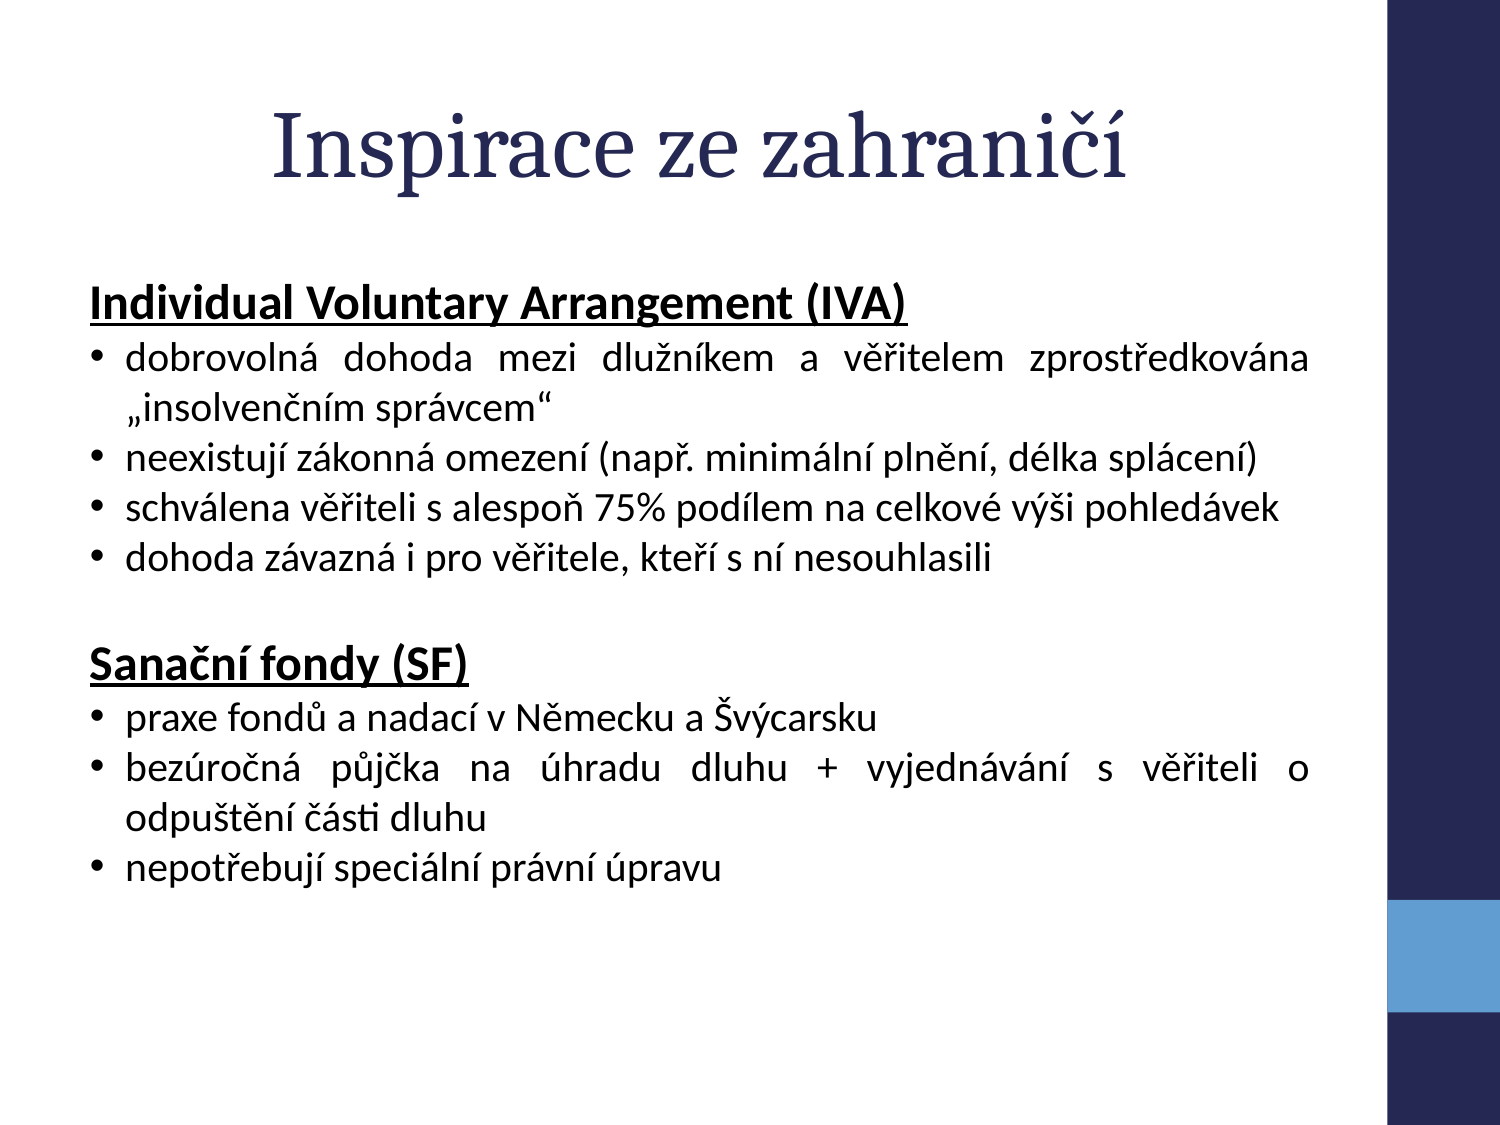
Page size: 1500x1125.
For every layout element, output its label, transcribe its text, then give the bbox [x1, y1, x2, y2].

text_box Inspirace ze zahraničí [74, 45, 1325, 233]
text_box Individual Voluntary Arrangement (IVA) dobrovolná dohoda mezi dlužníkem a věřitelem zprostředkována „insolvenčním správcem“ neexistují zákonná omezení (např. minimální plnění, délka splácení) schválena věřiteli s alespoň 75% podílem na celkové výši pohledávek dohoda závazná i pro věřitele, kteří s ní nesouhlasili Sanační fondy (SF) praxe fondů a nadací v Německu a Švýcarsku bezúročná půjčka na úhradu dluhu + vyjednávání s věřiteli o odpuštění části dluhu nepotřebují speciální právní úpravu [74, 262, 1325, 1050]
